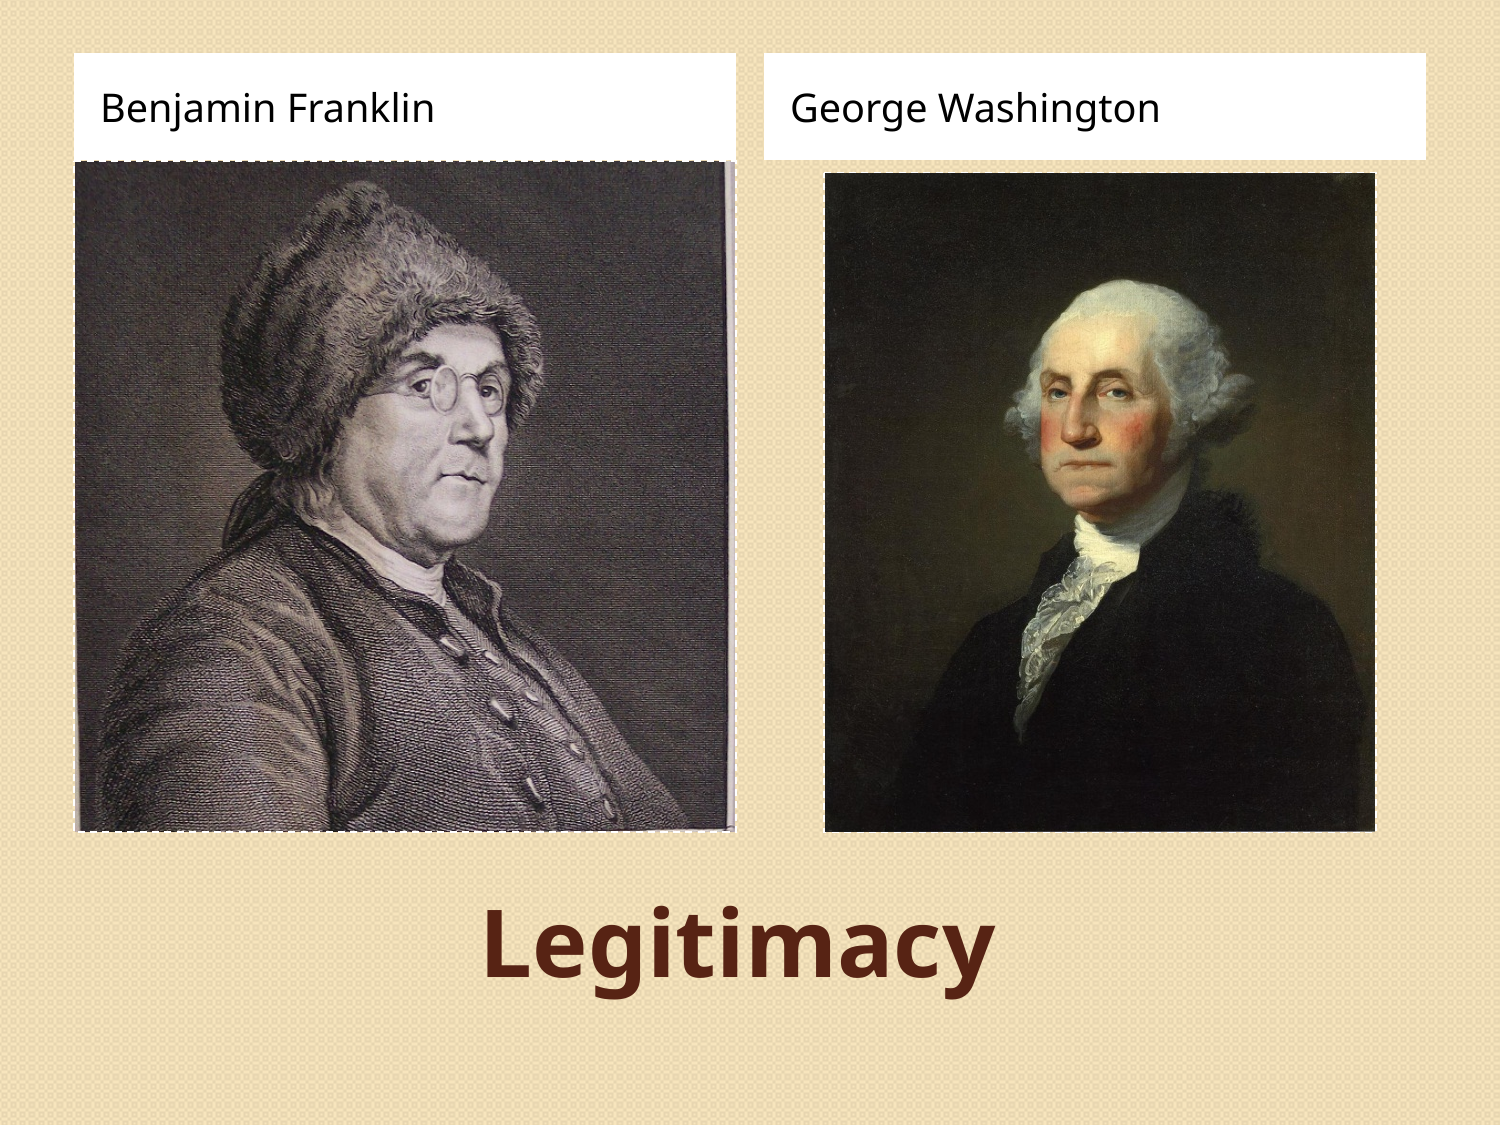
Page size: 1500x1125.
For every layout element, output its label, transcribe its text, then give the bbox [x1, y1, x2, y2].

list Benjamin Franklin [74, 53, 736, 159]
title Legitimacy [75, 846, 1425, 1034]
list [824, 173, 1376, 832]
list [74, 161, 736, 832]
list George Washington [764, 53, 1426, 160]
